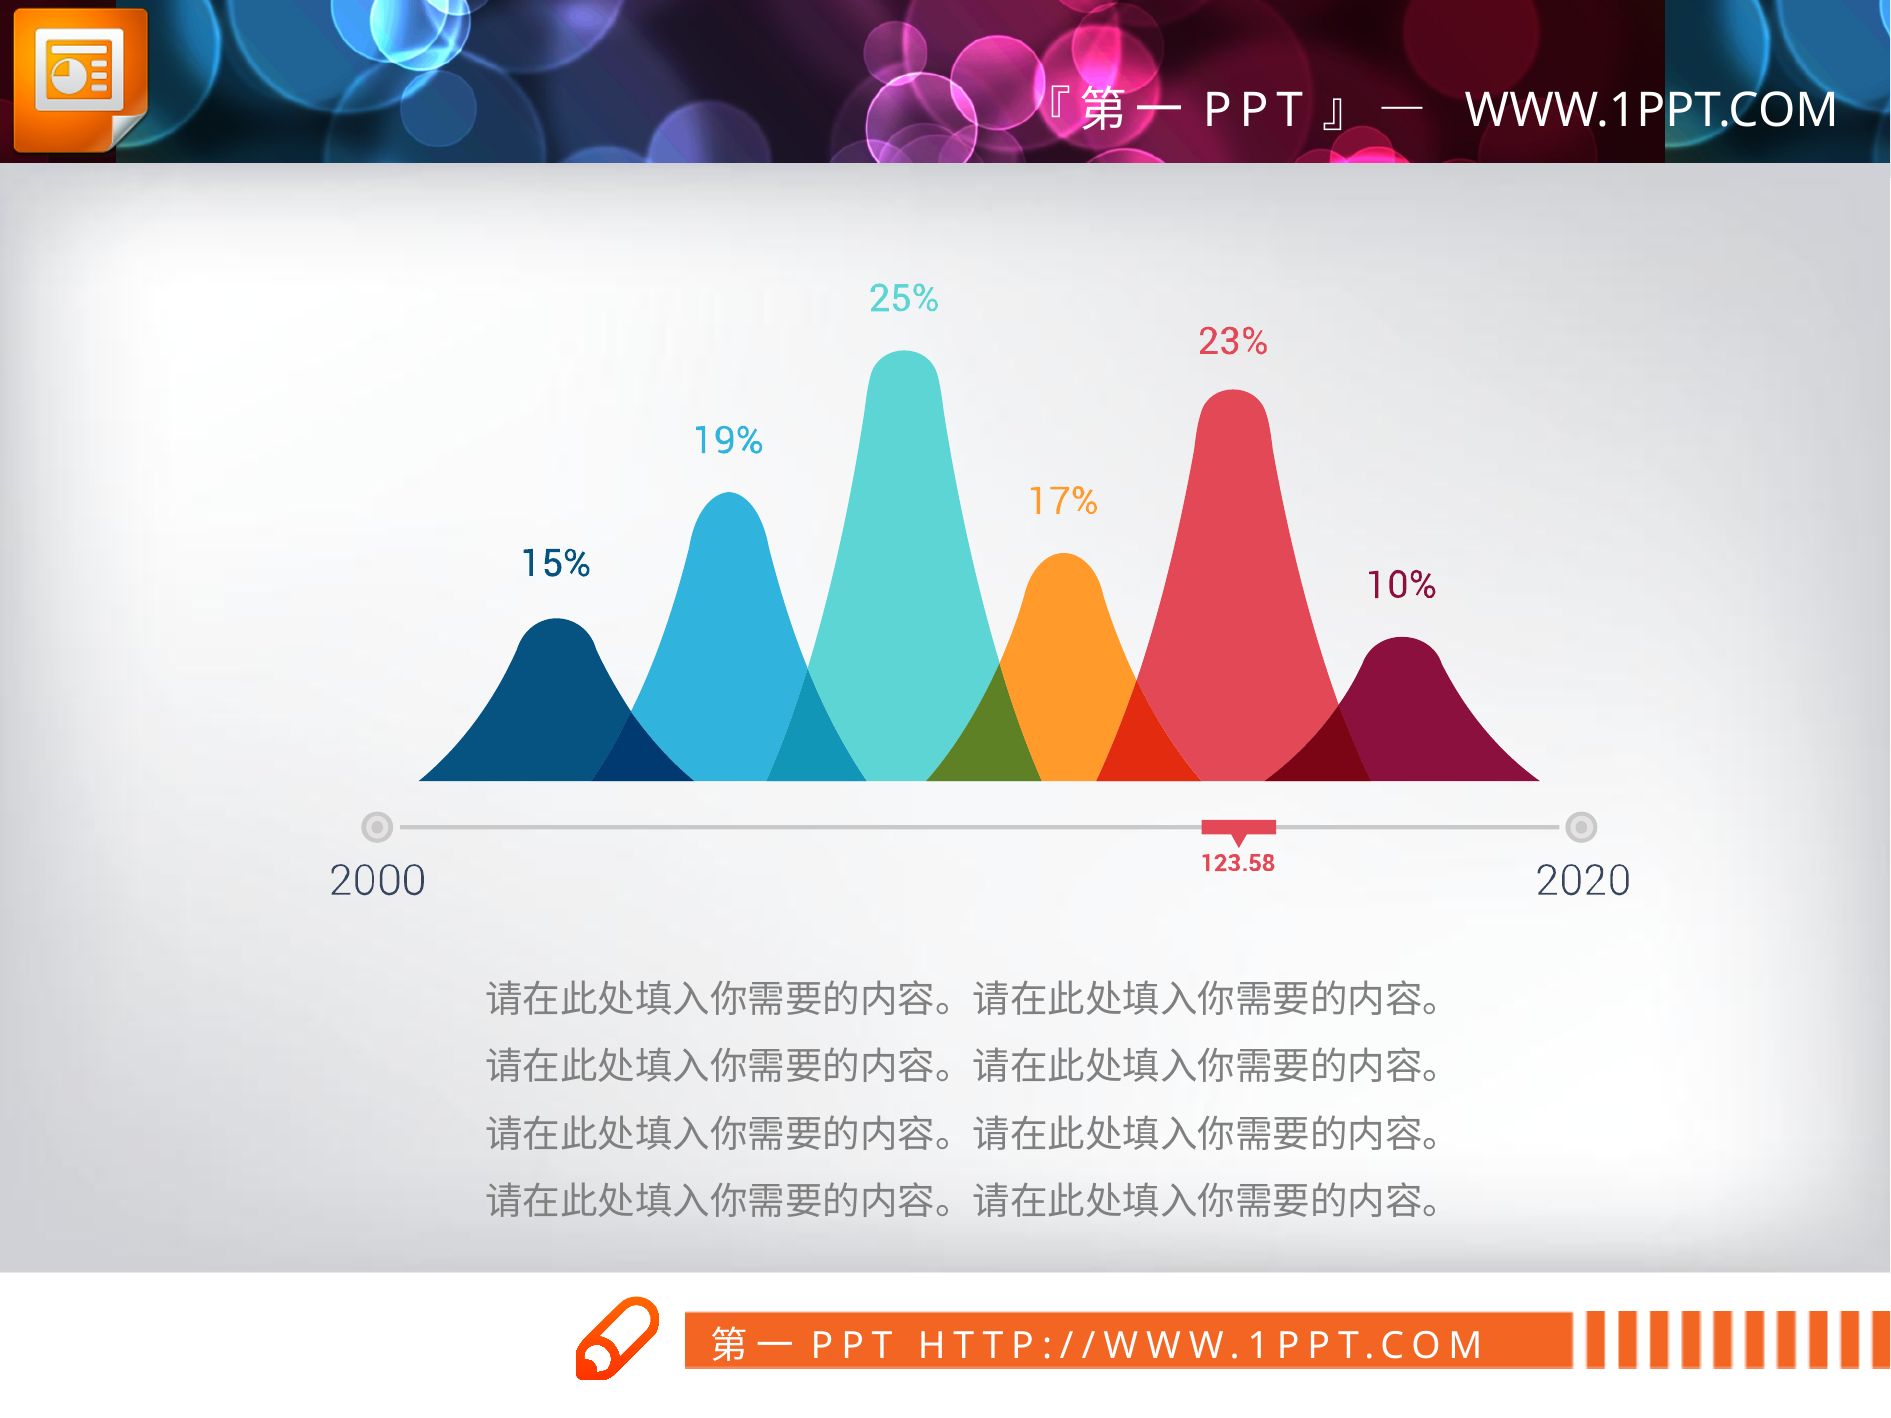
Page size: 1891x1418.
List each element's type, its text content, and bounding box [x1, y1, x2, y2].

text_box [1376, 636, 1540, 782]
picture [685, 1311, 1891, 1369]
text_box [400, 825, 1196, 830]
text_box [523, 548, 590, 577]
text_box [1281, 825, 1560, 830]
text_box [330, 863, 424, 896]
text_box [695, 425, 763, 454]
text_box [999, 552, 1202, 782]
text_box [1201, 819, 1277, 872]
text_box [1199, 326, 1267, 355]
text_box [418, 618, 695, 782]
picture [0, 0, 1891, 1275]
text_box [1537, 863, 1629, 896]
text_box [1565, 811, 1598, 844]
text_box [360, 811, 394, 844]
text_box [807, 350, 1043, 782]
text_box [870, 283, 939, 312]
text_box 请在此处填入你需要的内容。请在此处填入你需要的内容。 请在此处填入你需要的内容。请在此处填入你需要的内容。 请在此处填入你需要的内容。请在此处填入你需要的内容。 请在此处填入你需要的内容。请在此处填入你需要的内容。 [409, 945, 1536, 1298]
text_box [1030, 485, 1098, 515]
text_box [1095, 389, 1372, 782]
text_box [1368, 569, 1436, 599]
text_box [590, 491, 802, 782]
